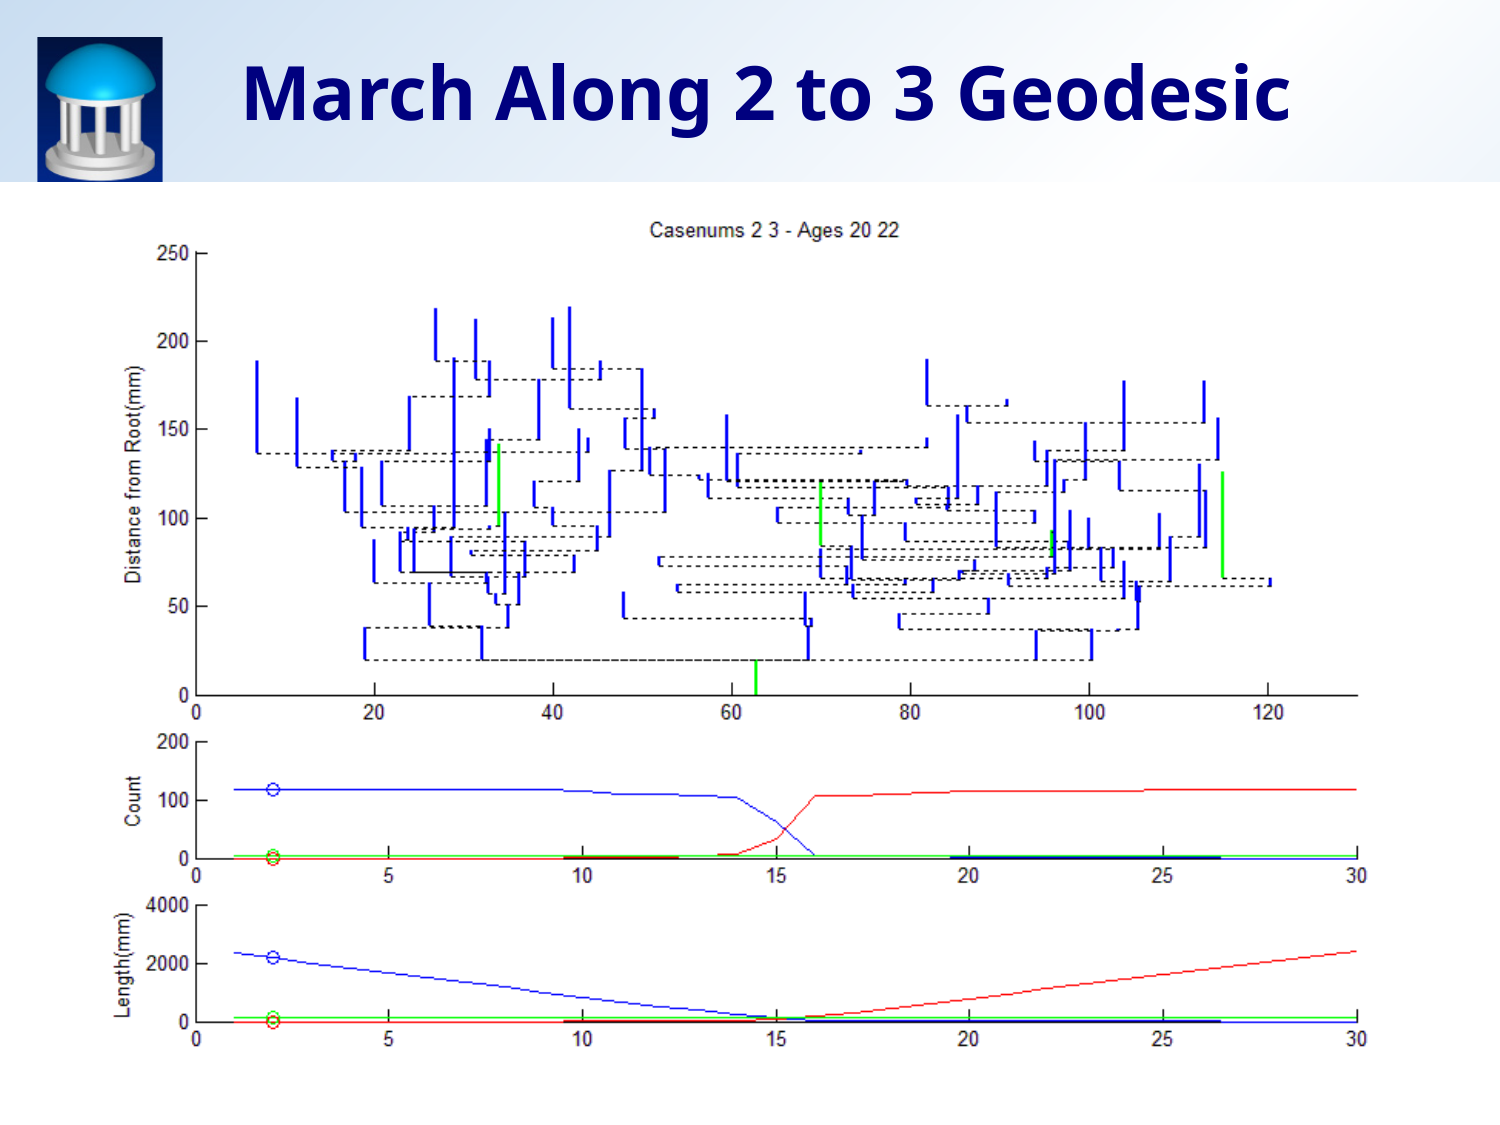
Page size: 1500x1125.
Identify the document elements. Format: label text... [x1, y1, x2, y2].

title March Along 2 to 3 Geodesic [224, 24, 1438, 156]
picture [0, 182, 1500, 1125]
